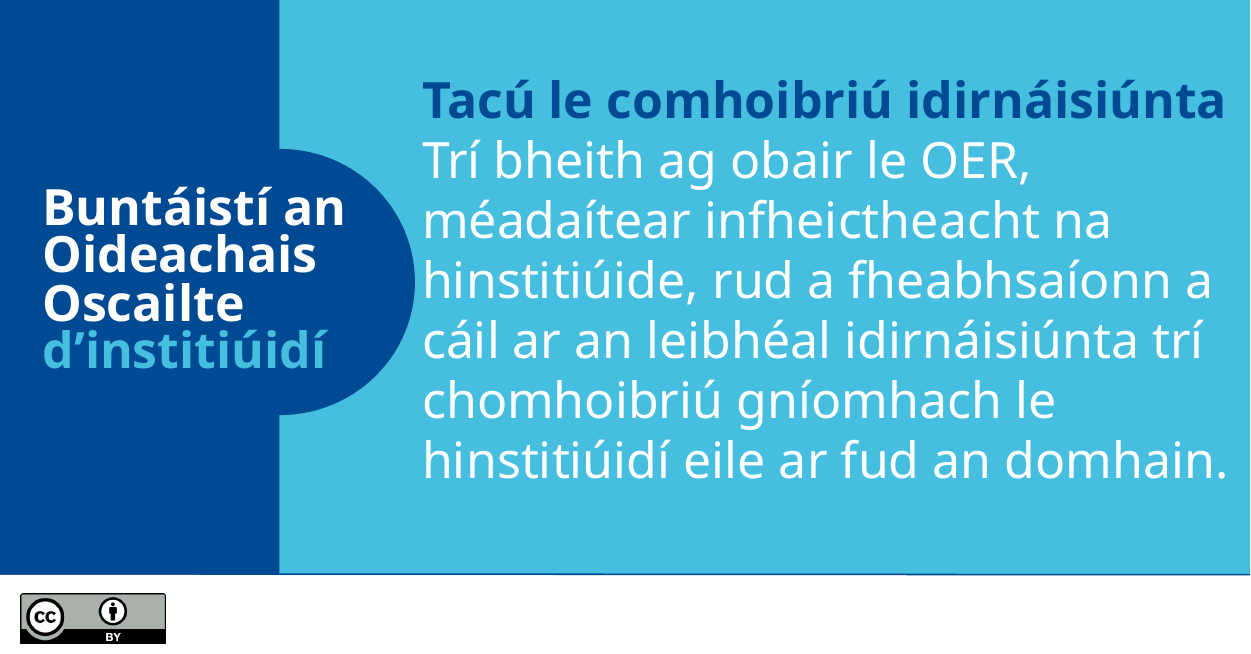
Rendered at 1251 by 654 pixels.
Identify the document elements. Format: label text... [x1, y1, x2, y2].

text_box [382, 194, 415, 370]
text_box [207, 394, 353, 416]
text_box Tacú le comhoibriú idirnáisiúnta Trí bheith ag obair le OER, méadaítear infheictheacht na hinstitiúide, rud a fheabhsaíonn a cáil ar an leibhéal idirnáisiúnta trí chomhoibriú gníomhach le hinstitiúidí eile ar fud an domhain. [407, 53, 1250, 504]
text_box Buntáistí an Oideachais Oscailte d’institiúidí [27, 171, 382, 394]
text_box [0, 0, 280, 573]
text_box [0, 582, 1250, 654]
picture [20, 592, 166, 645]
text_box [206, 148, 355, 171]
